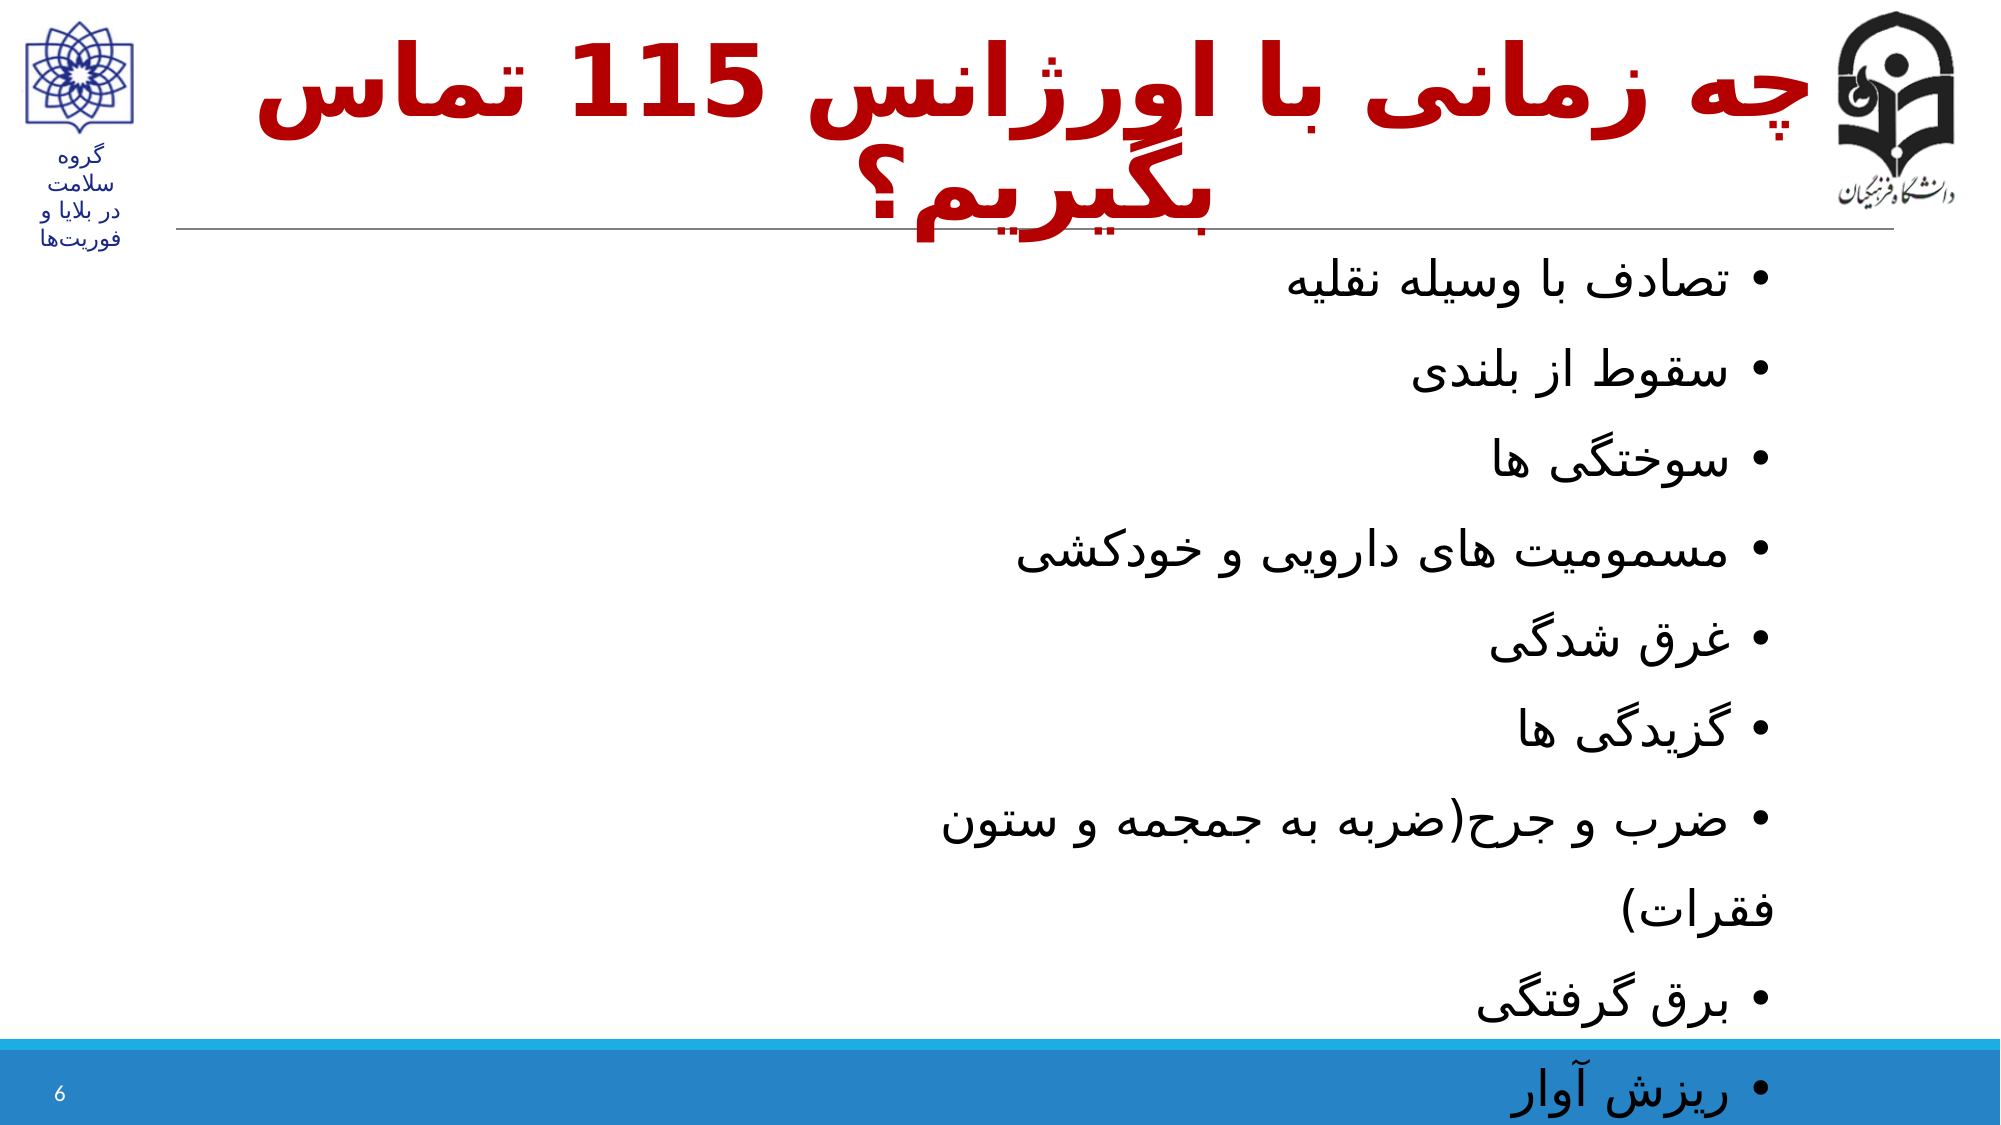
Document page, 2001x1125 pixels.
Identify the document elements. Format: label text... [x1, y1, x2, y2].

picture [1793, 7, 2000, 215]
text_box • تصادف با وسیله نقلیه • سقوط از بلندی • سوختگی ها • مسمومیت های دارویی و خودکشی • غرق شدگی • گزیدگی ها • ضرب و جرح(ضربه به جمجمه و ستون فقرات) • برق گرفتگی • ریزش آوار [791, 208, 1792, 1124]
slide_number 6 [12, 1059, 81, 1125]
title چه زمانی با اورژانس 115 تماس بگیریم؟ [177, 47, 1895, 227]
picture [21, 18, 140, 137]
